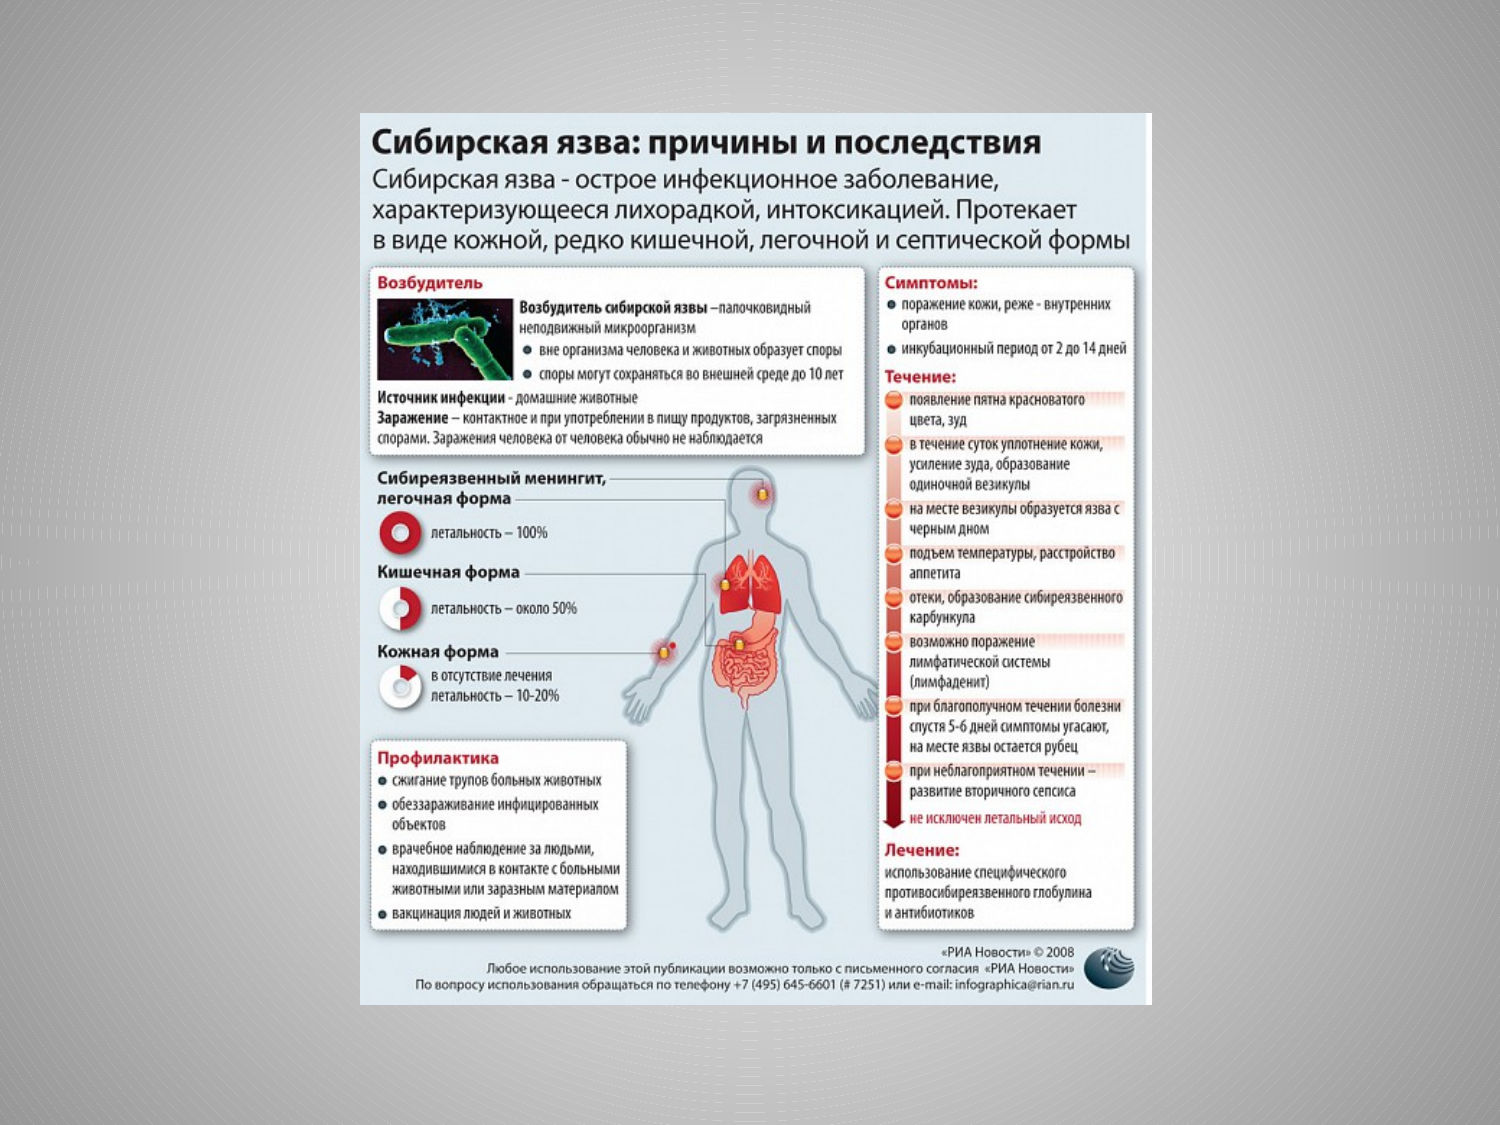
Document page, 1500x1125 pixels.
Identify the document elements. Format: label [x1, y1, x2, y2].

list [359, 113, 1152, 1006]
